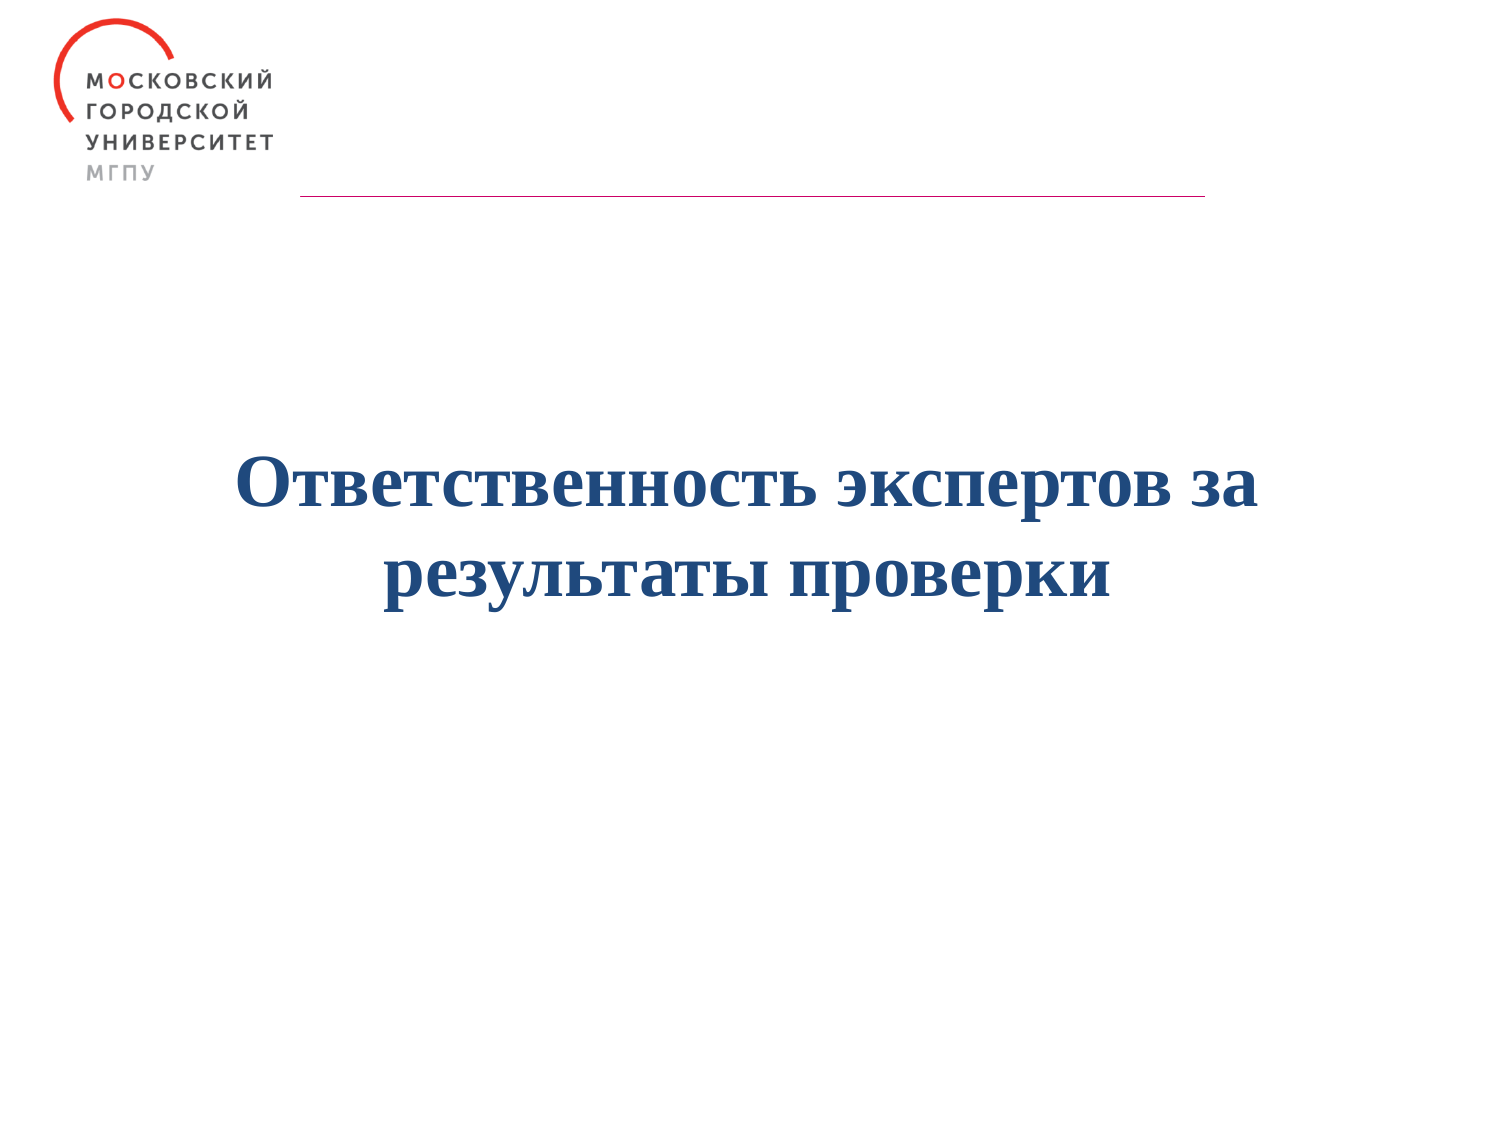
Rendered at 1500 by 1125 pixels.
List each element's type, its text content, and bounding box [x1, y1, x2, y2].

picture [47, 15, 301, 206]
text_box Ответственность экспертов за результаты проверки [47, 243, 1448, 1012]
